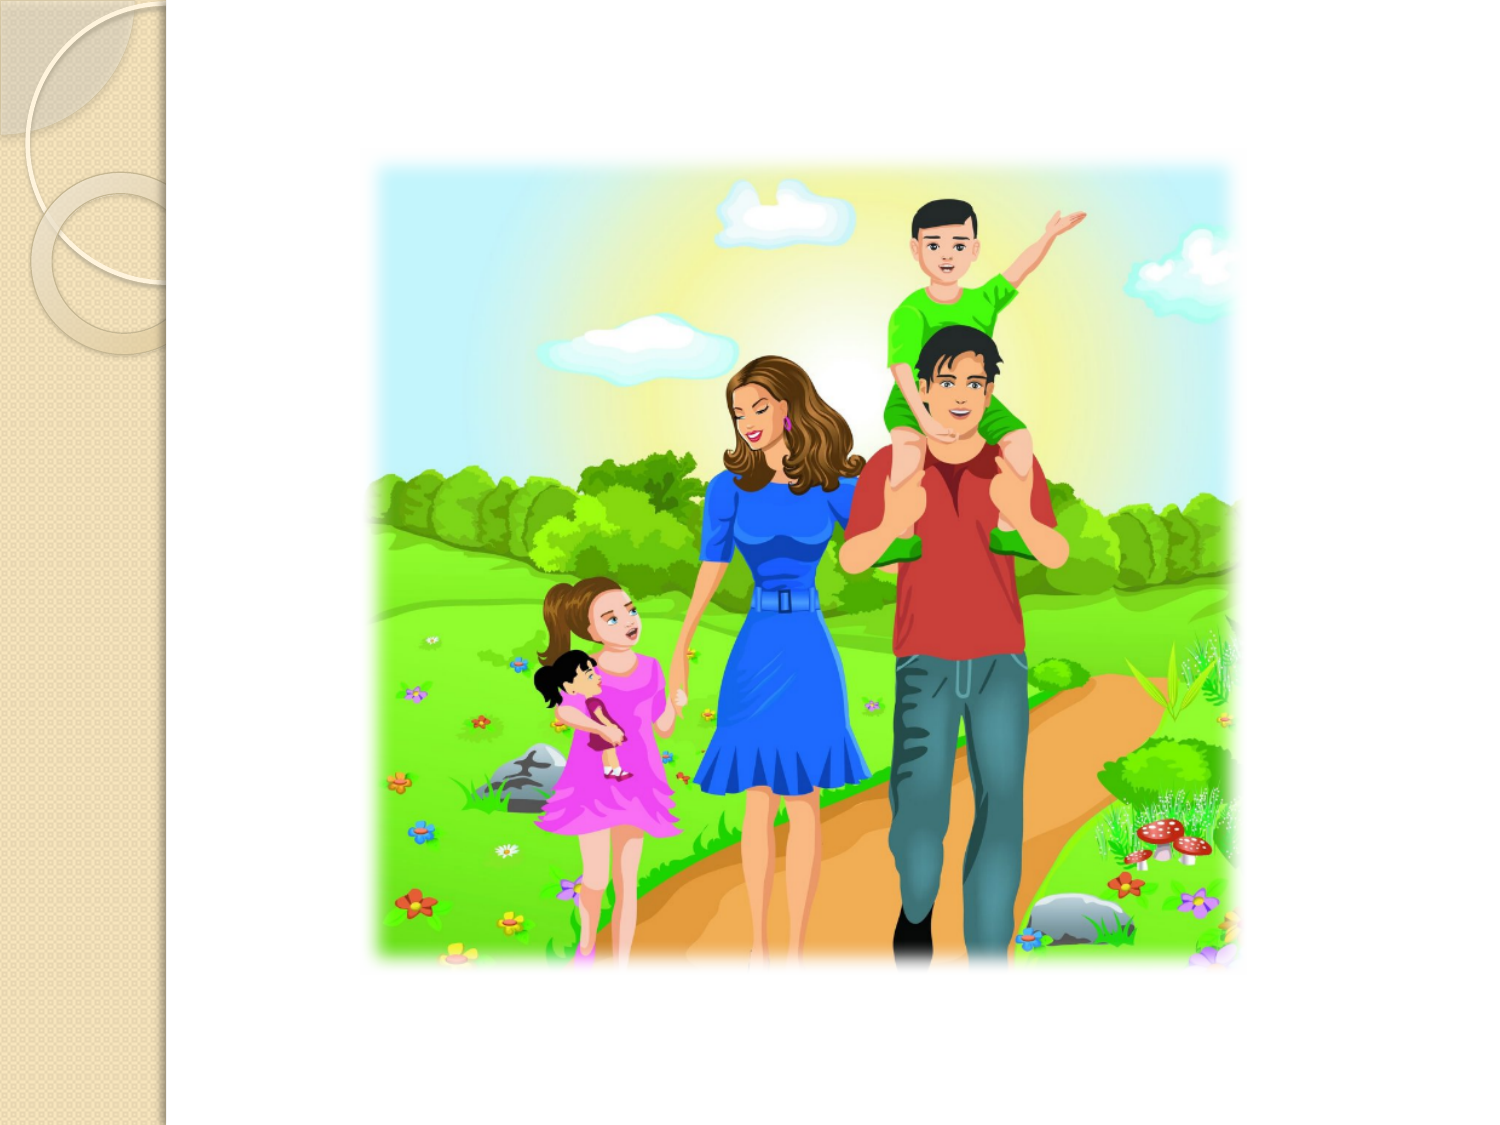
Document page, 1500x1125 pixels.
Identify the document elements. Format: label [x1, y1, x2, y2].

picture [359, 148, 1248, 975]
